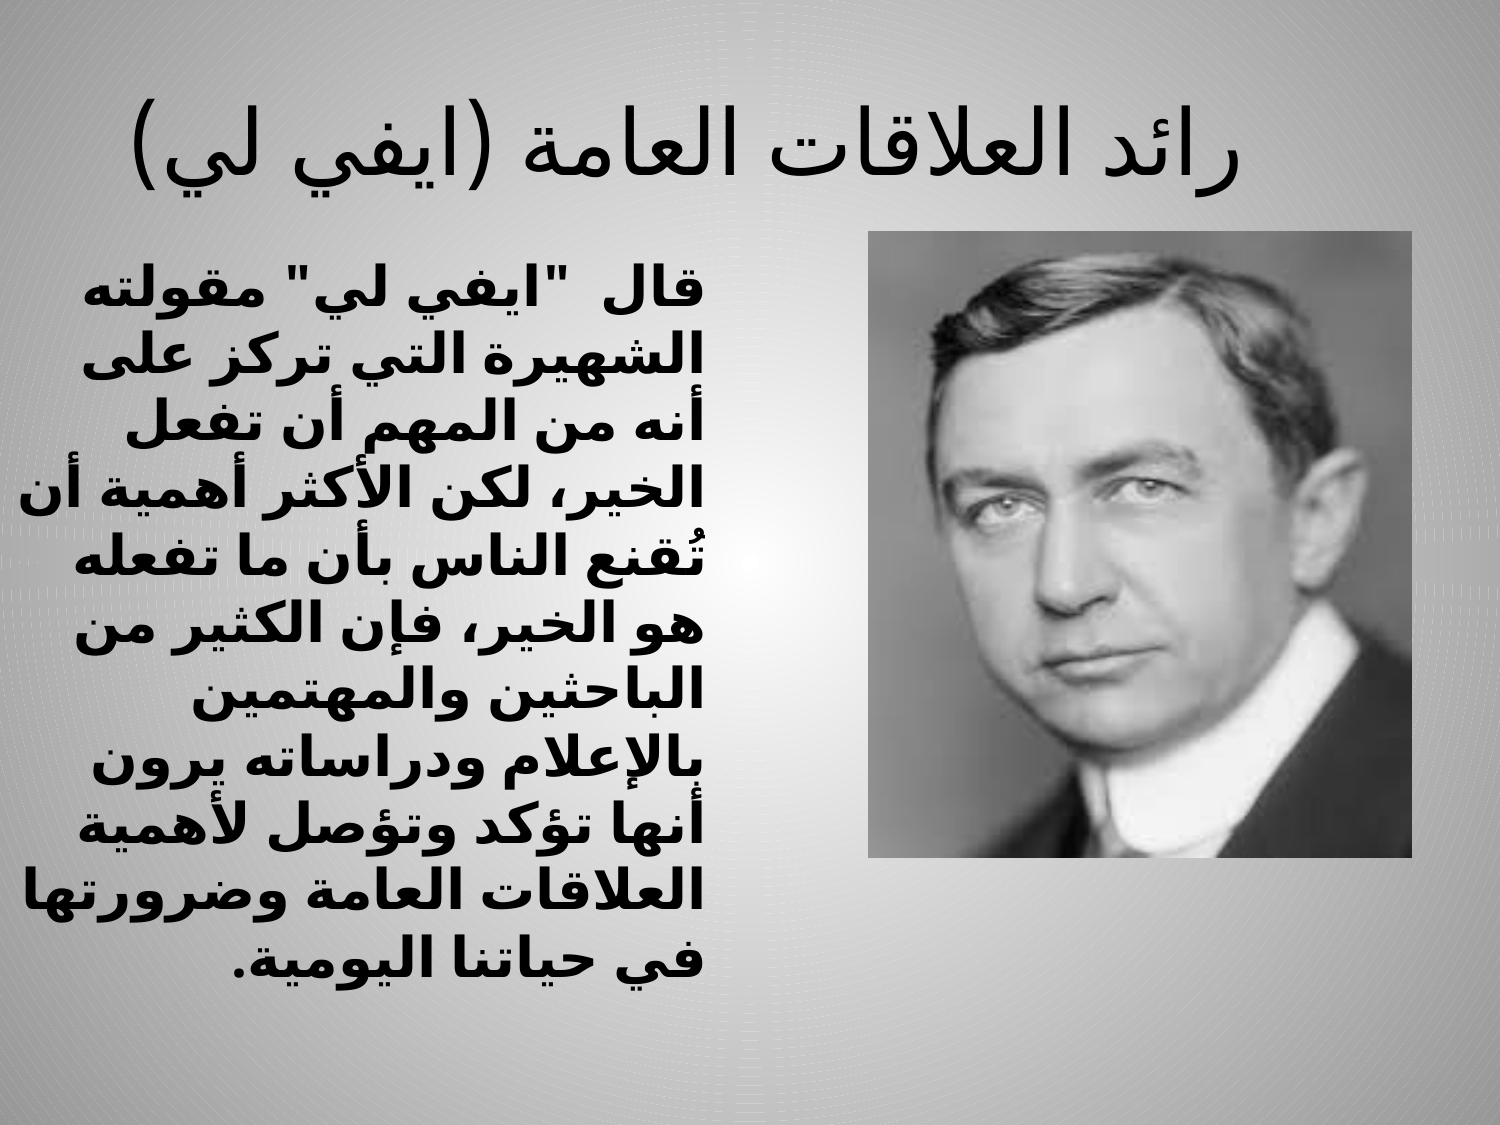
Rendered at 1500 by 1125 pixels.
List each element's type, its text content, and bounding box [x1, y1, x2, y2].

list قال "ايفي لي" مقولته الشهيرة التي تركز على أنه من المهم أن تفعل الخير، لكن الأكثر أهمية أن تُقنع الناس بأن ما تفعله هو الخير، فإن الكثير من الباحثين والمهتمين بالإعلام ودراساته يرون أنها تؤكد وتؤصل لأهمية العلاقات العامة وضرورتها في حياتنا اليومية. [0, 243, 723, 1005]
title رائد العلاقات العامة (ايفي لي) [0, 45, 1350, 233]
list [867, 231, 1412, 858]
